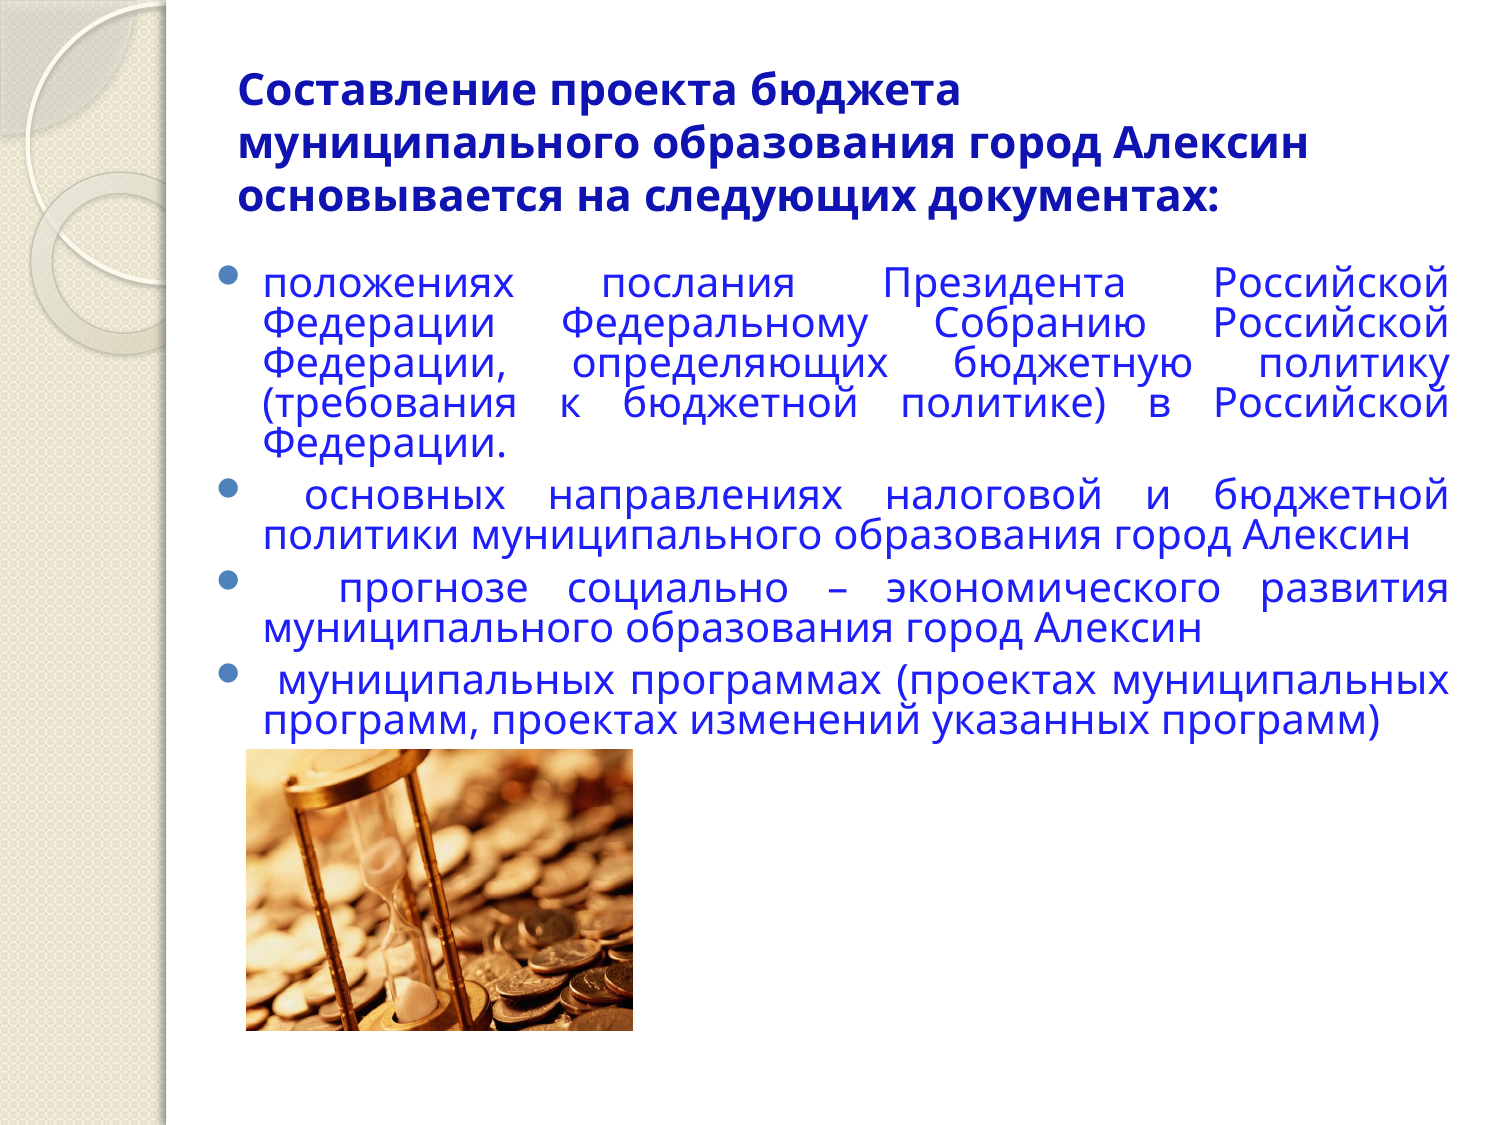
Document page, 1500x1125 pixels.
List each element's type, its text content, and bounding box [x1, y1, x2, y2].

picture [245, 749, 633, 1032]
list положениях послания Президента Российской Федерации Федеральному Собранию Российской Федерации, определяющих бюджетную политику (требования к бюджетной политике) в Российской Федерации. основных направлениях налоговой и бюджетной политики муниципального образования город Алексин прогнозе социально – экономического развития муниципального образования город Алексин муниципальных программах (проектах муниципальных программ, проектах изменений указанных программ) [187, 257, 1465, 1001]
title Составление проекта бюджета муниципального образования город Алексин основывается на следующих документах: [222, 46, 1347, 235]
